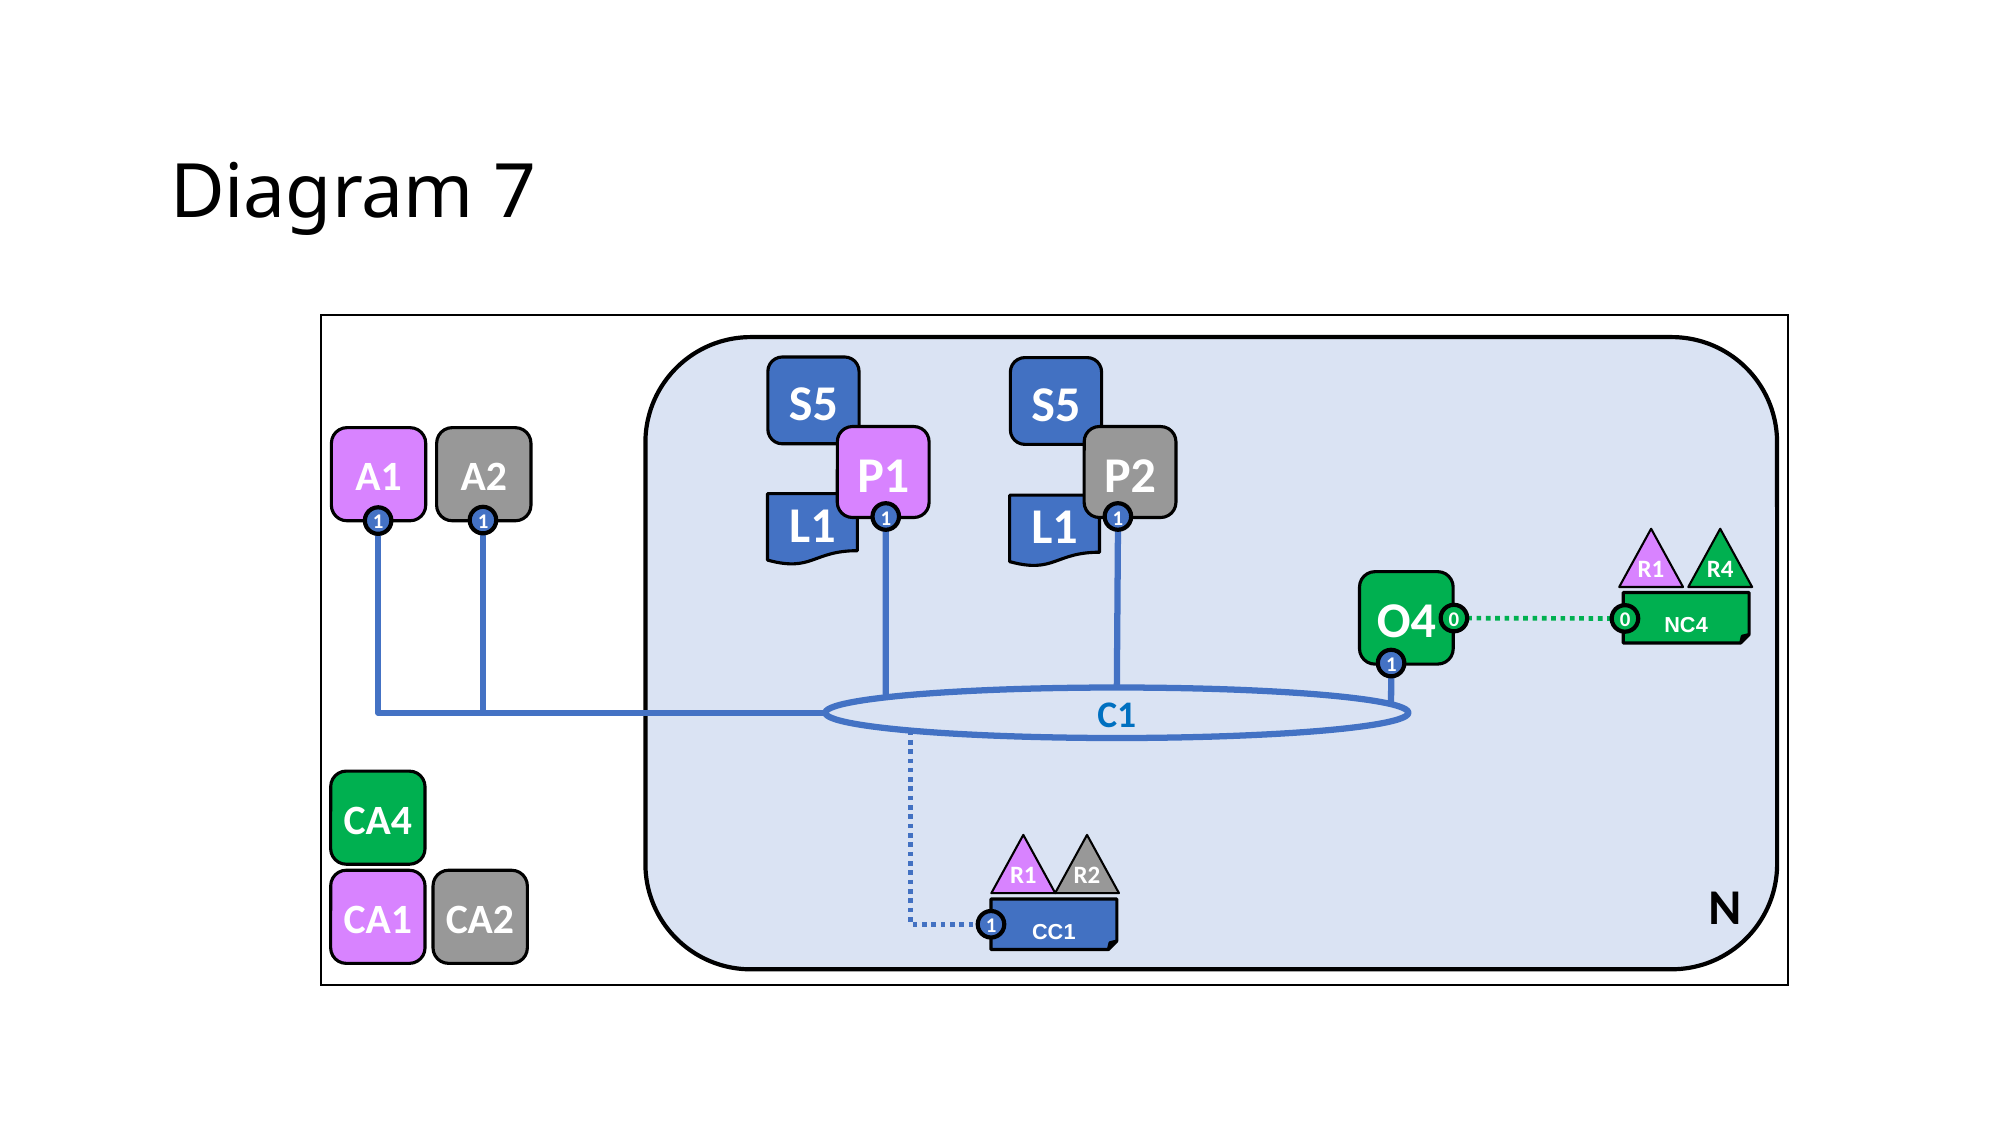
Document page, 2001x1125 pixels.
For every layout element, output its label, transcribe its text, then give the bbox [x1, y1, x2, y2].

text_box R2 [1053, 832, 1121, 896]
text_box 1 [1377, 649, 1406, 678]
text_box 1 [976, 910, 1006, 939]
text_box [320, 315, 1788, 986]
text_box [564, 451, 744, 795]
text_box Diagram 7 [162, 84, 1888, 303]
text_box 0 [1610, 604, 1640, 633]
text_box CC1 [990, 899, 1117, 950]
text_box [512, 399, 692, 848]
text_box A1 [329, 425, 428, 523]
text_box 1 [468, 506, 498, 535]
text_box 1 [364, 506, 393, 535]
text_box R4 [1686, 526, 1755, 590]
text_box L1 [1007, 493, 1102, 568]
text_box R1 [1617, 526, 1685, 590]
text_box S5 [1009, 356, 1103, 446]
text_box C1 [824, 685, 1411, 741]
text_box S5 [767, 356, 860, 445]
text_box L1 [765, 491, 860, 566]
text_box 0 [1439, 604, 1468, 633]
text_box NC4 [1623, 592, 1750, 643]
text_box P1 [835, 424, 932, 520]
text_box A2 [434, 425, 512, 523]
text_box O4 [1357, 569, 1456, 667]
text_box R1 [989, 862, 1055, 896]
text_box 1 [871, 502, 900, 531]
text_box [847, 793, 1042, 862]
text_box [330, 770, 528, 964]
text_box P2 [1082, 424, 1179, 520]
text_box 1 [1103, 502, 1132, 531]
